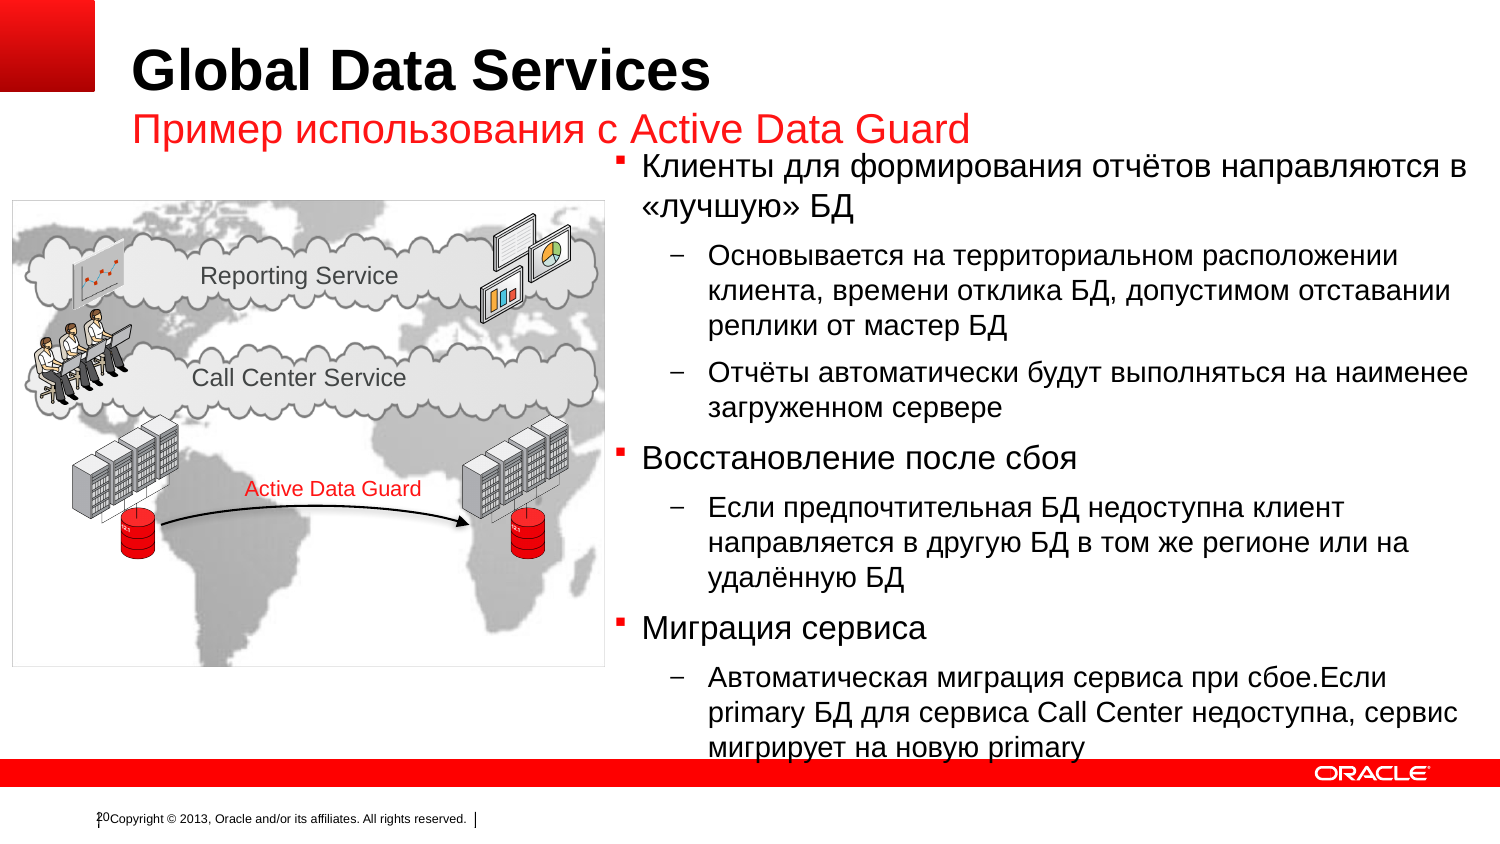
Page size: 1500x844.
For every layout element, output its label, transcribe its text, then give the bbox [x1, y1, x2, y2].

list Клиенты для формирования отчётов направляются в «лучшую» БД Основывается на территориальном расположении клиента, времени отклика БД, допустимом отставании реплики от мастер БД Отчёты автоматически будут выполняться на наименее загруженном сервере Восстановление после сбоя Если предпочтительная БД недоступна клиент направляется в другую БД в том же регионе или на удалённую БД Миграция сервиса Автоматическая миграция сервиса при сбое.Если primary БД для сервиса Call Center недоступна, сервис мигрирует на новую primary [604, 153, 1482, 727]
picture [0, 759, 1500, 787]
list Пример использования с Active Data Guard [131, 102, 1482, 153]
title Global Data Services [131, 40, 1482, 102]
picture [12, 199, 605, 667]
